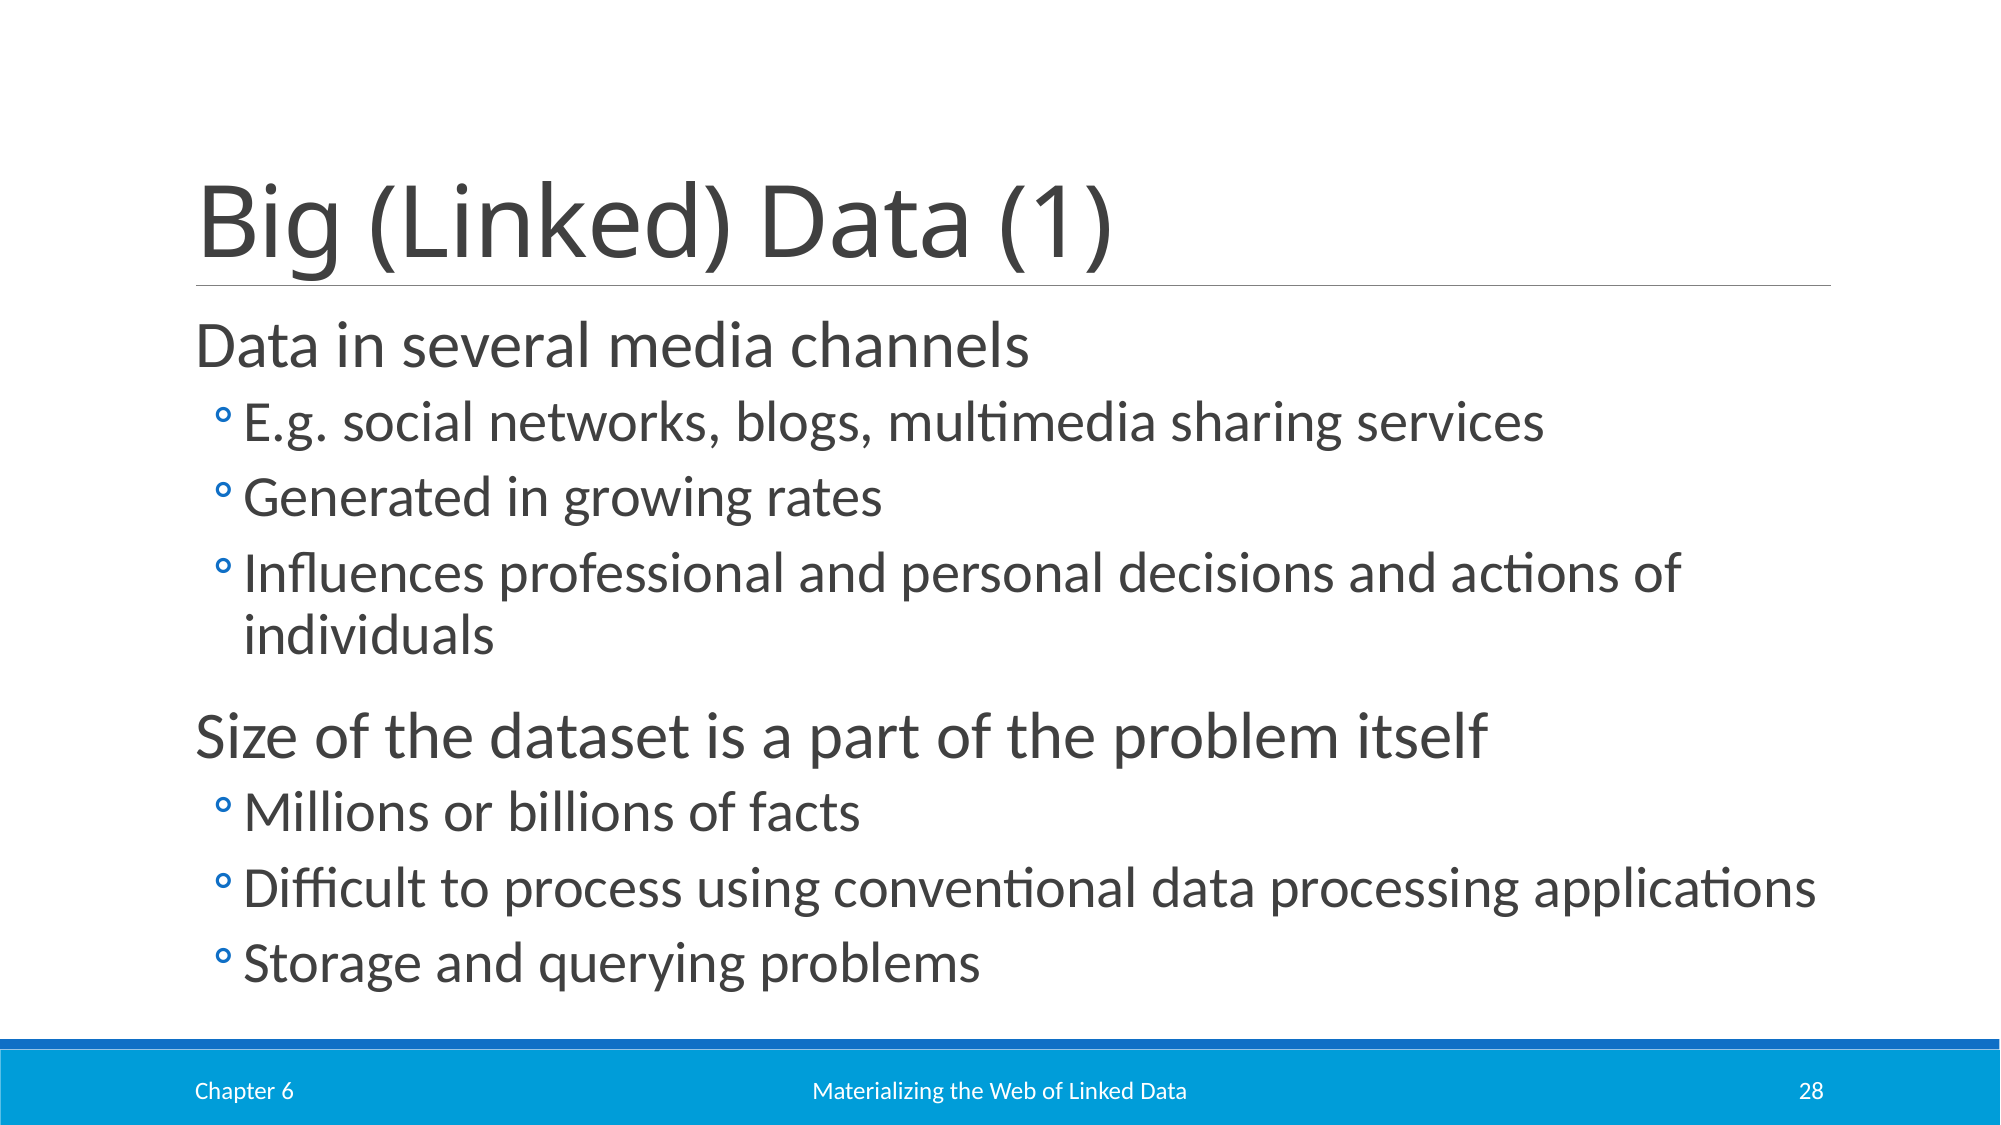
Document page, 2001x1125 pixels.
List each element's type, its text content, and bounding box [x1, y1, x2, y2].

title Big (Linked) Data (1) [180, 47, 1830, 285]
list Data in several media channels E.g. social networks, blogs, multimedia sharing services Generated in growing rates Influences professional and personal decisions and actions of individuals Size of the dataset is a part of the problem itself Millions or billions of facts Difficult to process using conventional data processing applications Storage and querying problems [180, 302, 1906, 1017]
footer Materializing the Web of Linked Data [604, 1059, 1396, 1120]
slide_number 28 [1624, 1059, 1840, 1120]
slide_number Chapter 6 [180, 1059, 586, 1120]
